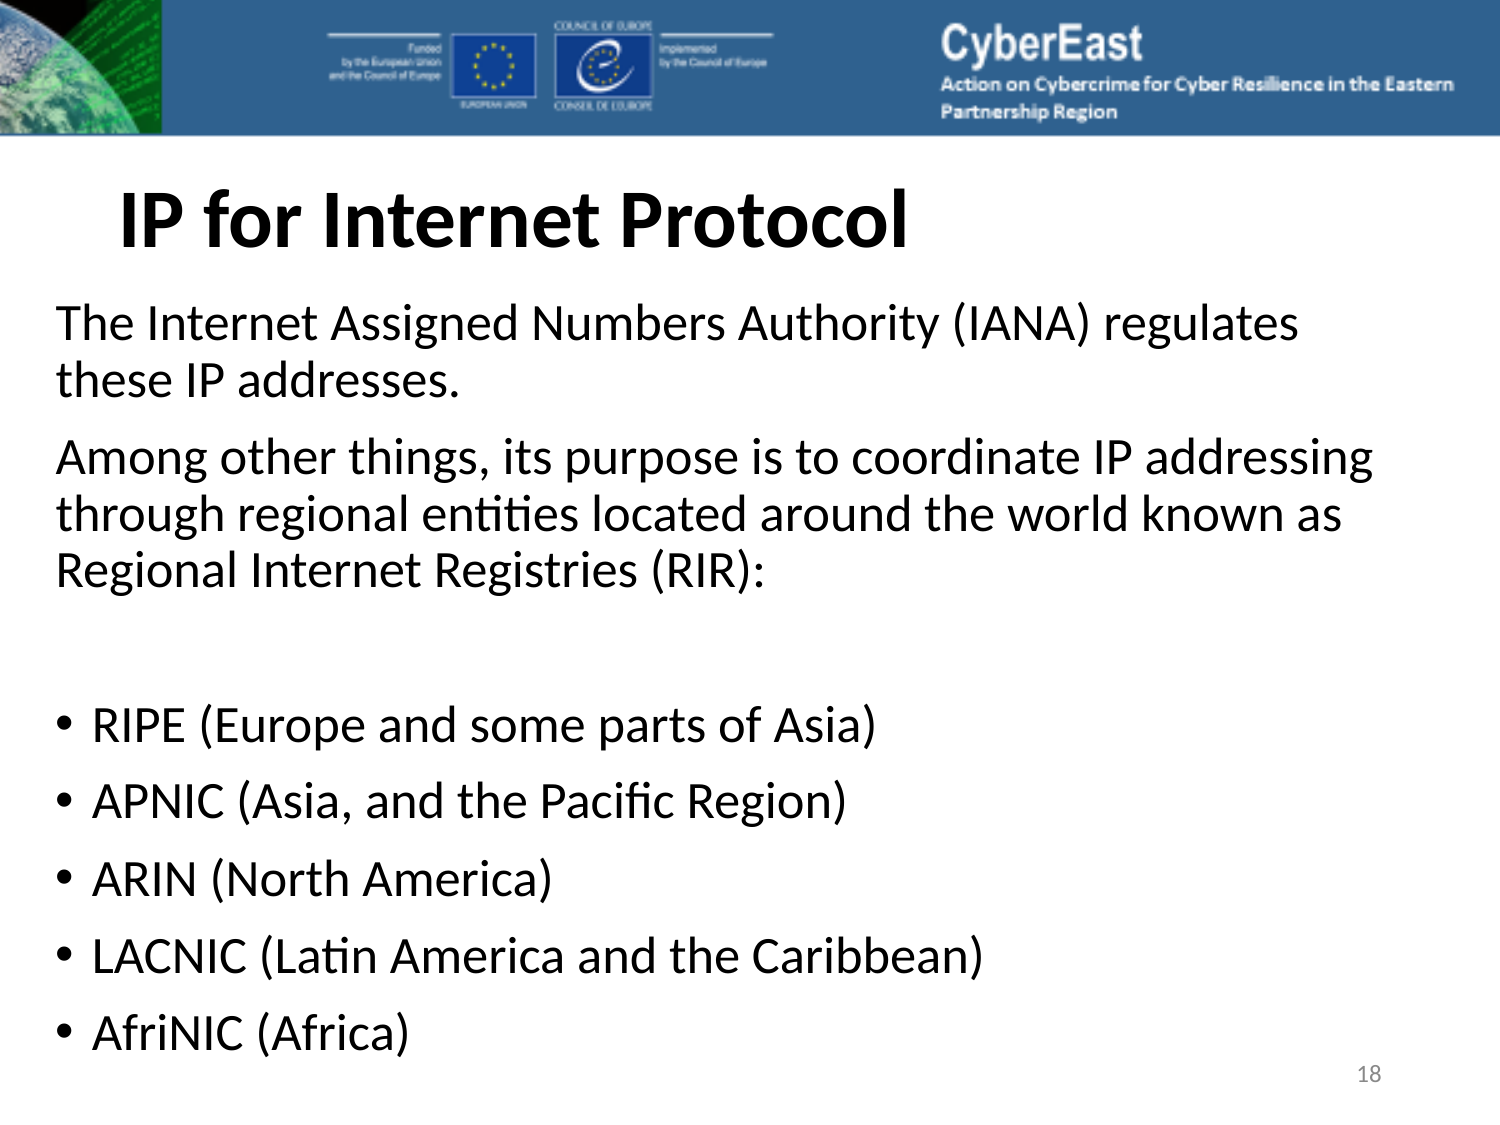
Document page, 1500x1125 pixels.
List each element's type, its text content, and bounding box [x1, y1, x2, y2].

picture [0, 0, 1500, 1125]
title IP for Internet Protocol [103, 111, 1397, 287]
list The Internet Assigned Numbers Authority (IANA) regulates these IP addresses. Among other things, its purpose is to coordinate IP addressing through regional entities located around the world known as Regional Internet Registries (RIR): RIPE (Europe and some parts of Asia) APNIC (Asia, and the Pacific Region) ARIN (North America) LACNIC (Latin America and the Caribbean) AfriNIC (Africa) [40, 287, 1426, 1077]
slide_number 18 [1059, 1042, 1397, 1103]
